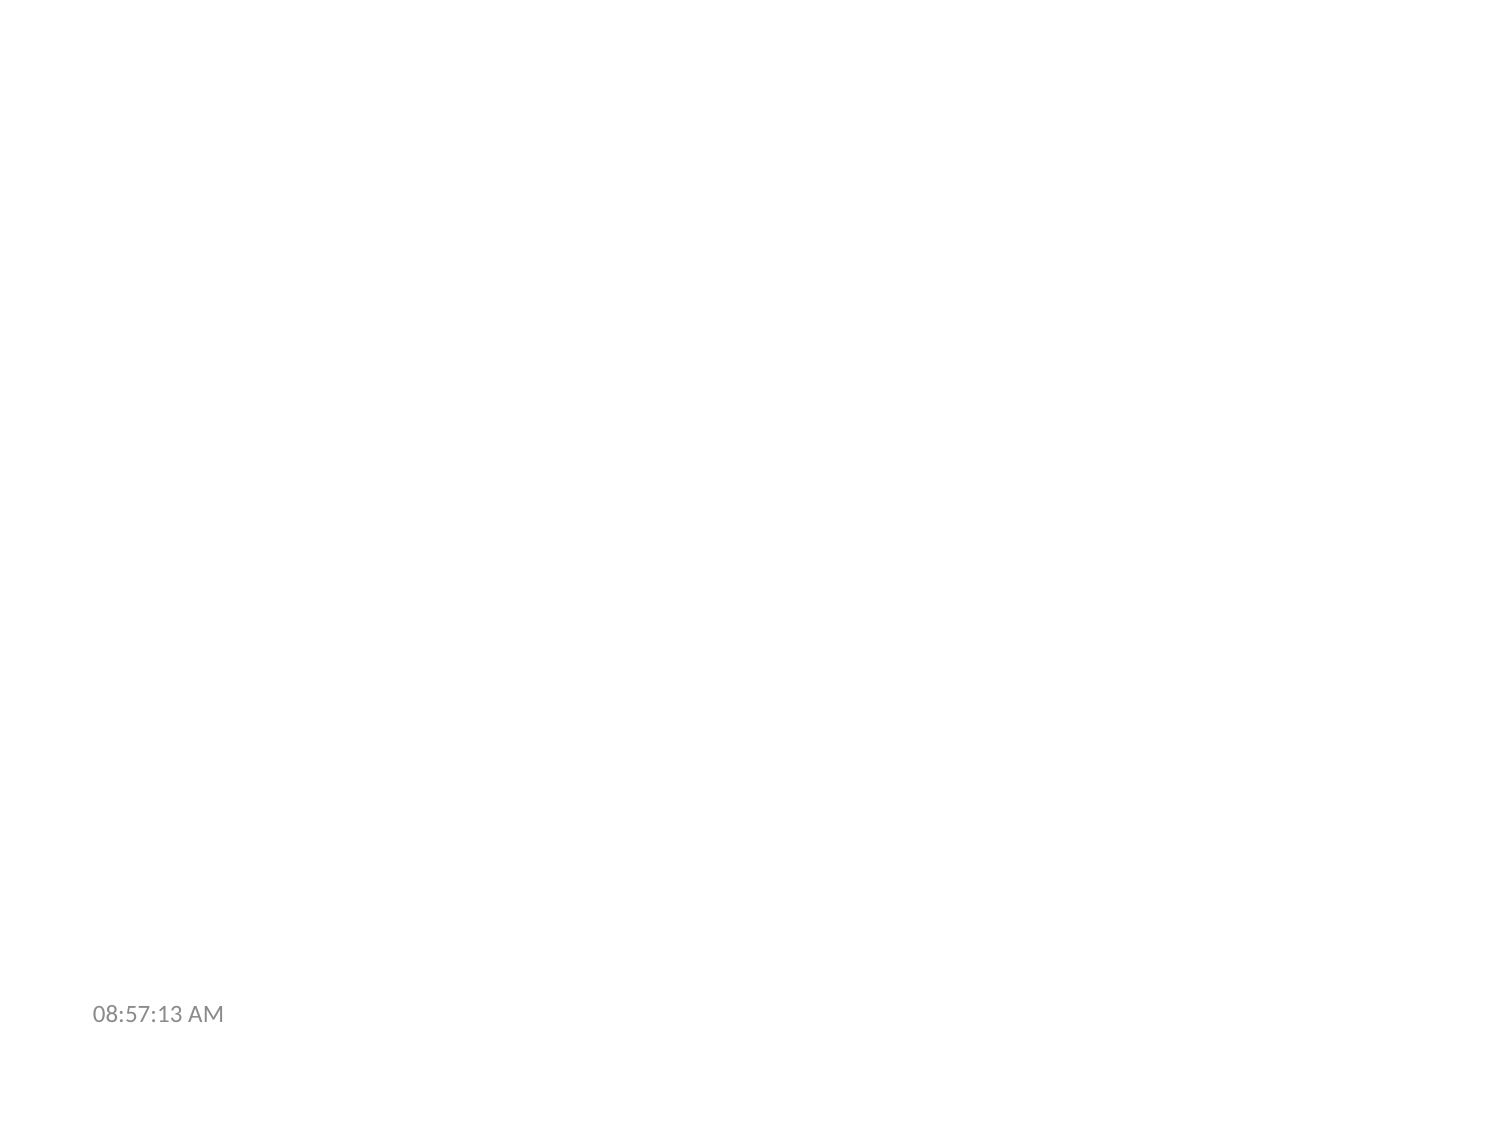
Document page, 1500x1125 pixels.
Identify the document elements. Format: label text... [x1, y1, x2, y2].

text_box 3:35:09 PM [77, 982, 428, 1043]
